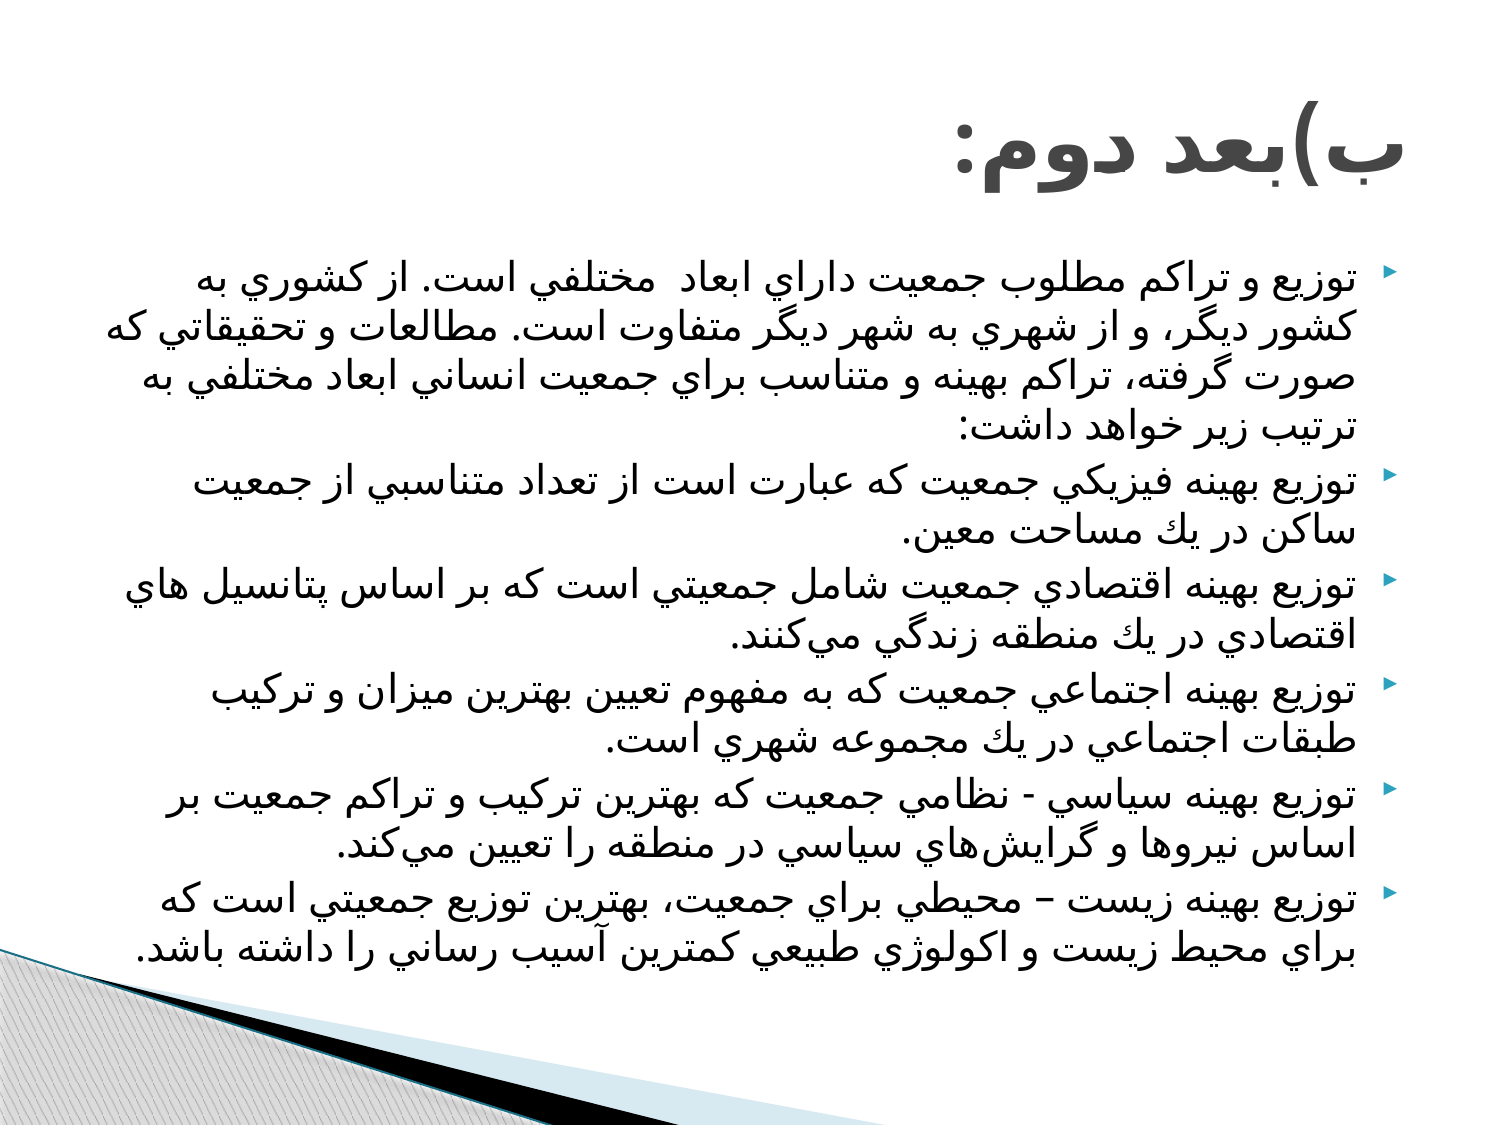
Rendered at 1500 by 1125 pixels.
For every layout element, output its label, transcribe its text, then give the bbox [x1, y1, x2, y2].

list توزيع و تراكم مطلوب جمعيت داراي ابعاد مختلفي است. از كشوري به كشور ديگر، و از شهري به شهر ديگر متفاوت است. مطالعات و تحقيقاتي كه صورت گرفته، تراكم بهينه و متناسب براي جمعيت انساني ابعاد مختلفي به ترتيب زير خواهد داشت: توزيع بهينه فيزيكي جمعيت كه عبارت است از تعداد متناسبي از جمعيت ساكن در يك مساحت معين‌. توزيع بهينه اقتصادي جمعيت شامل جمعيتي است كه بر اساس پتانسيل هاي اقتصادي در يك منطقه زندگي مي‌كنند‌. توزيع بهينه اجتماعي جمعيت كه به مفهوم تعيين بهترين ميزان و تركيب طبقات اجتماعي در يك مجموعه شهري است. توزيع بهينه سياسي - نظامي جمعيت كه بهترين تركيب و تراكم جمعيت بر اساس نيروها و گرايش‌هاي سياسي در منطقه را تعيين مي‌كند. توزيع بهينه زيست – محيطي براي جمعيت، بهترين توزيع جمعيتي است كه براي محيط زيست و اكولوژي طبيعي كمترين آسيب رساني را داشته باشد. [75, 243, 1425, 986]
title ب)بعد دوم: [75, 45, 1425, 233]
